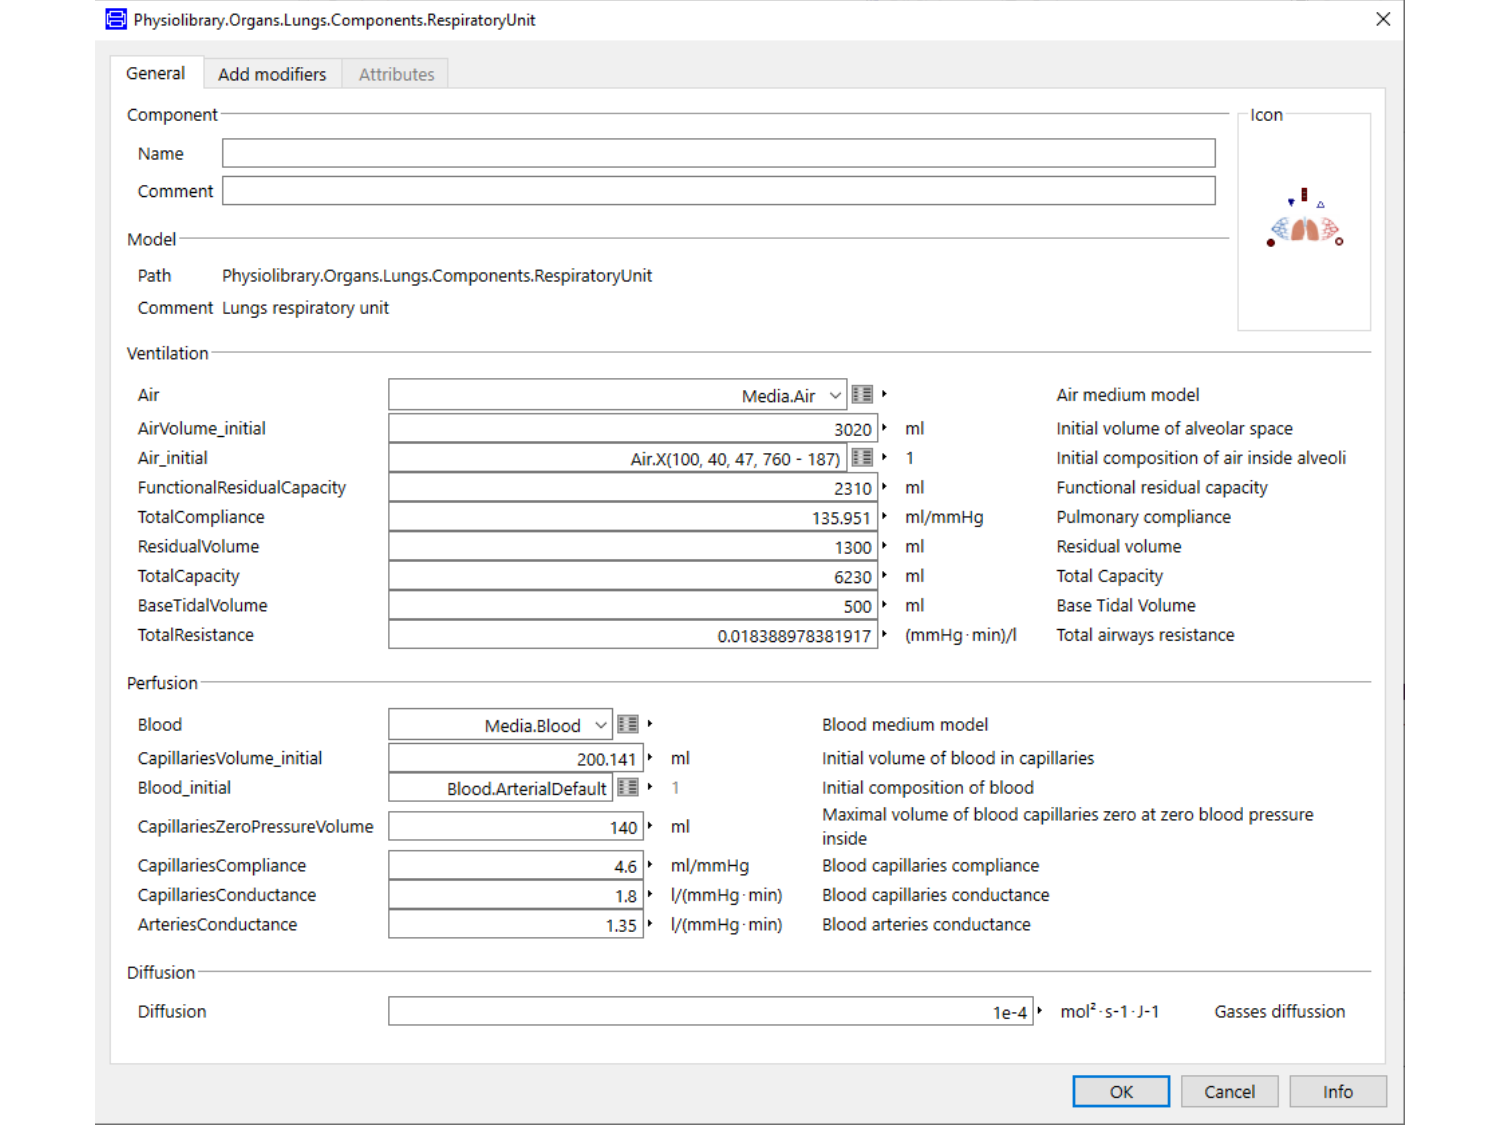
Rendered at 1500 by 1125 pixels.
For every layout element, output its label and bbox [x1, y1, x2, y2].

picture [94, 0, 1406, 1125]
